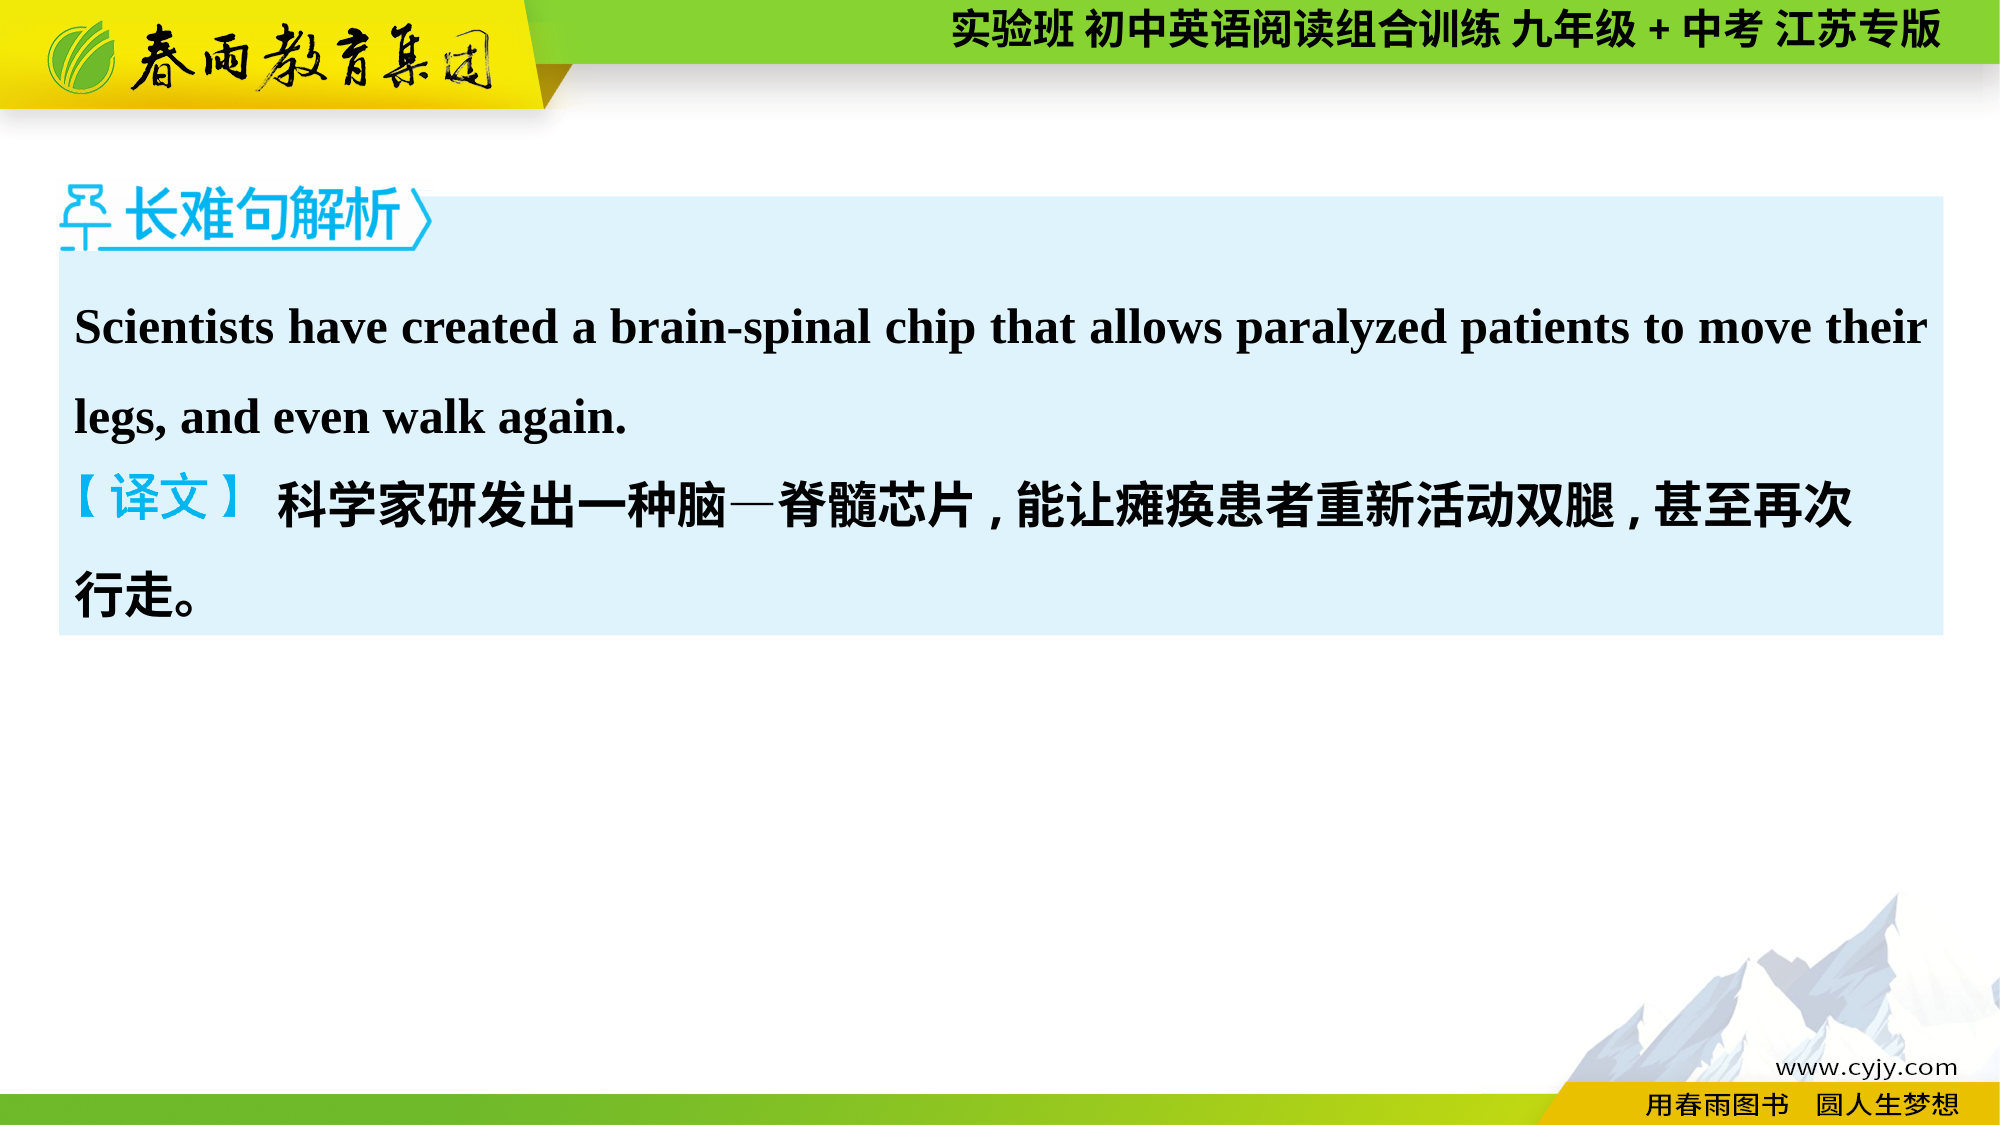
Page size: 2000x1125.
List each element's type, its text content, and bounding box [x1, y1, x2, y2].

list Scientists have created a brain-spinal chip that allows paralyzed patients to move their legs, and even walk again. 科学家研发出一种脑—脊髓芯片,能让瘫痪患者重新活动双腿,甚至再次 行走。 [59, 196, 1944, 636]
picture [0, 0, 2000, 1125]
